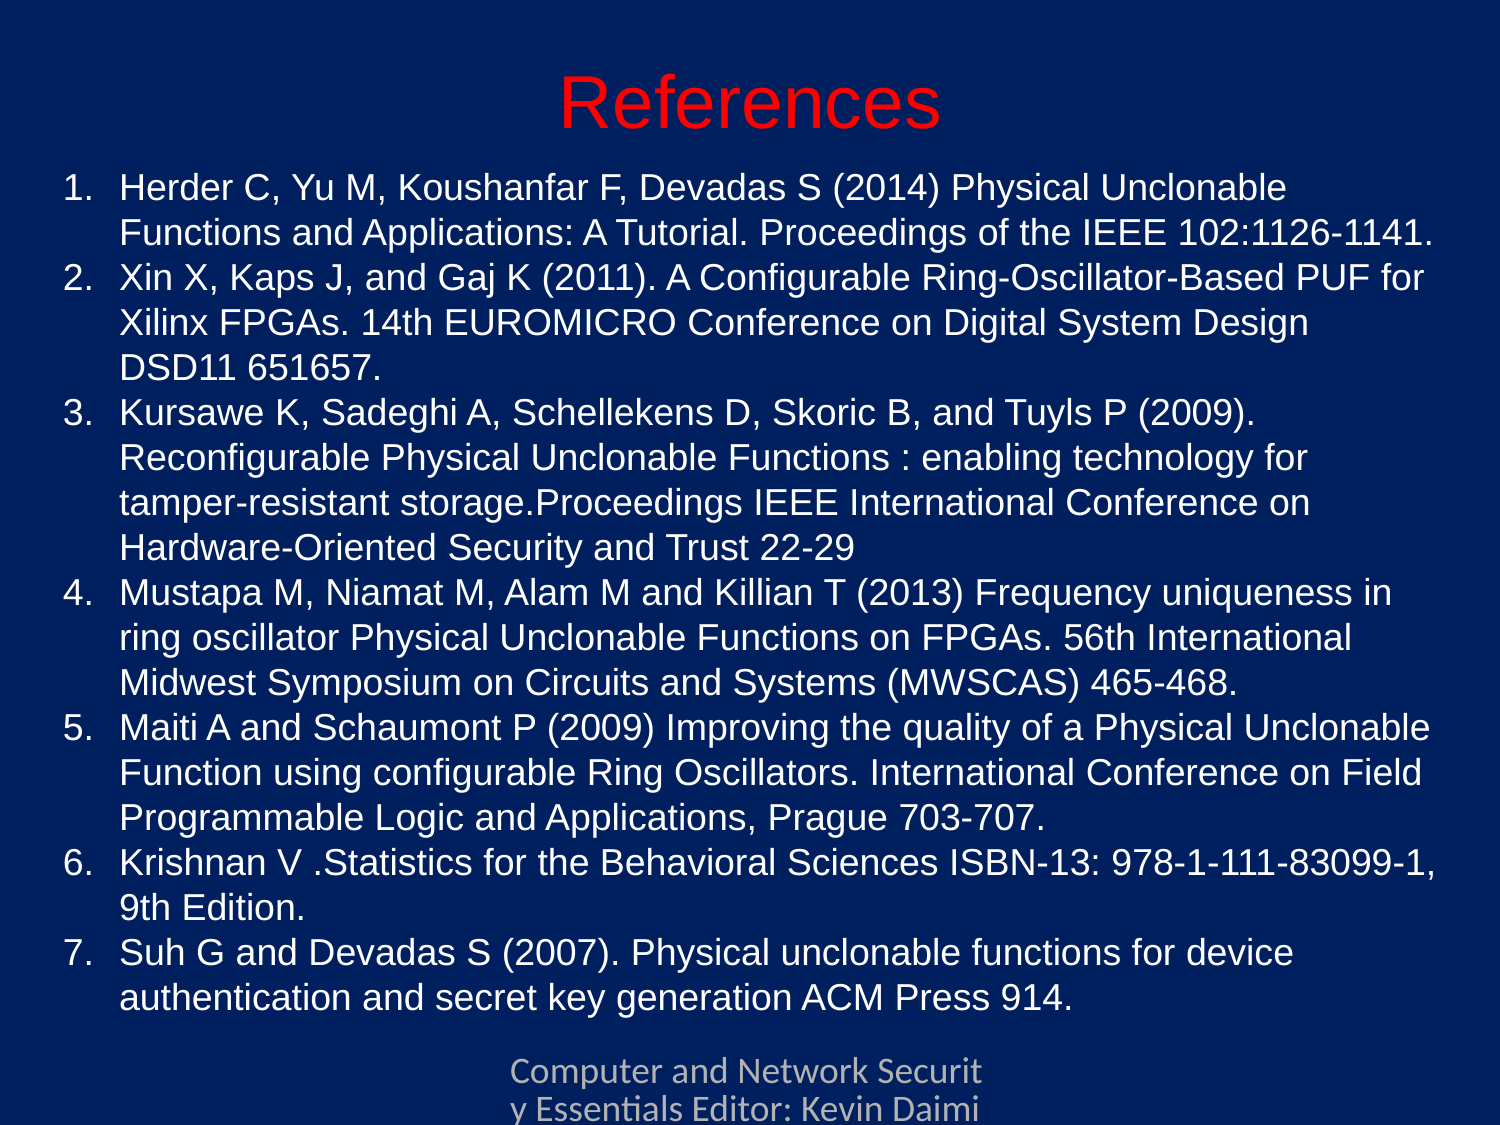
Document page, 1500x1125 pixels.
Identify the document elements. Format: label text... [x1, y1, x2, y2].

list Herder C, Yu M, Koushanfar F, Devadas S (2014) Physical Unclonable Functions and Applications: A Tutorial. Proceedings of the IEEE 102:1126-1141. Xin X, Kaps J, and Gaj K (2011). A Configurable Ring-Oscillator-Based PUF for Xilinx FPGAs. 14th EUROMICRO Conference on Digital System Design DSD11 651657. Kursawe K, Sadeghi A, Schellekens D, Skoric B, and Tuyls P (2009). Reconfigurable Physical Unclonable Functions : enabling technology for tamper-resistant storage.Proceedings IEEE International Conference on Hardware-Oriented Security and Trust 22-29 Mustapa M, Niamat M, Alam M and Killian T (2013) Frequency uniqueness in ring oscillator Physical Unclonable Functions on FPGAs. 56th International Midwest Symposium on Circuits and Systems (MWSCAS) 465-468. Maiti A and Schaumont P (2009) Improving the quality of a Physical Unclonable Function using configurable Ring Oscillators. International Conference on Field Programmable Logic and Applications, Prague 703-707. Krishnan V .Statistics for the Behavioral Sciences ISBN-13: 978-1-111-83099-1, 9th Edition. Suh G and Devadas S (2007). Physical unclonable functions for device authentication and secret key generation ACM Press 914. [62, 162, 1437, 1072]
title References [44, 53, 1456, 145]
footer Computer and Network Security Essentials Editor: Kevin Daimi Associate Editors: Guillermo Francia, Levent Ertaul, Luis H. Encinas, Eman El-Sheikh Published by Springer [510, 1046, 990, 1103]
